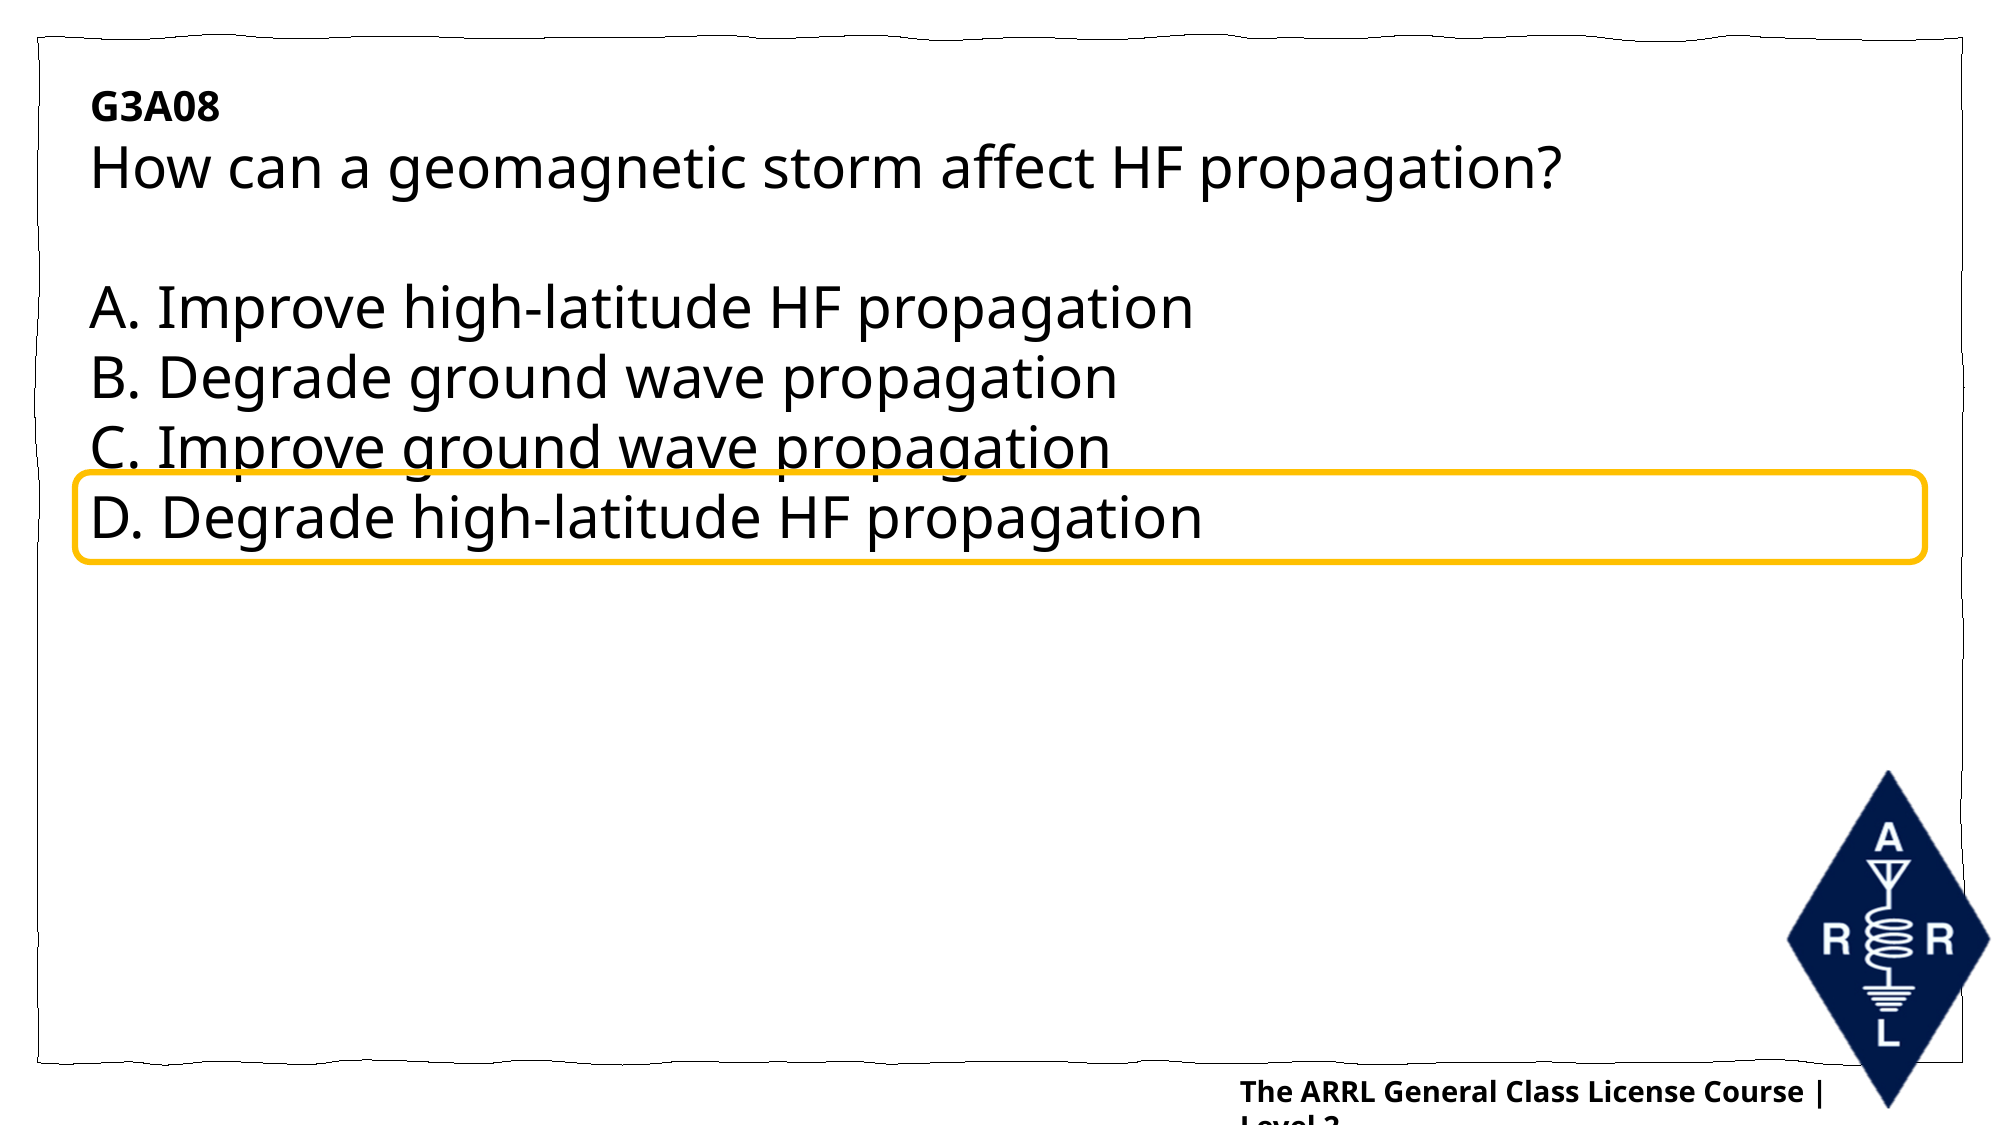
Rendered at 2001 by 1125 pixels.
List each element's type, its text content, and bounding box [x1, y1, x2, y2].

text_box [73, 471, 1927, 564]
text_box G3A08 How can a geomagnetic storm affect HF propagation? A. Improve high-latitude HF propagation B. Degrade ground wave propagation C. Improve ground wave propagation D. Degrade high-latitude HF propagation [75, 72, 1850, 479]
picture [1773, 752, 1999, 1125]
